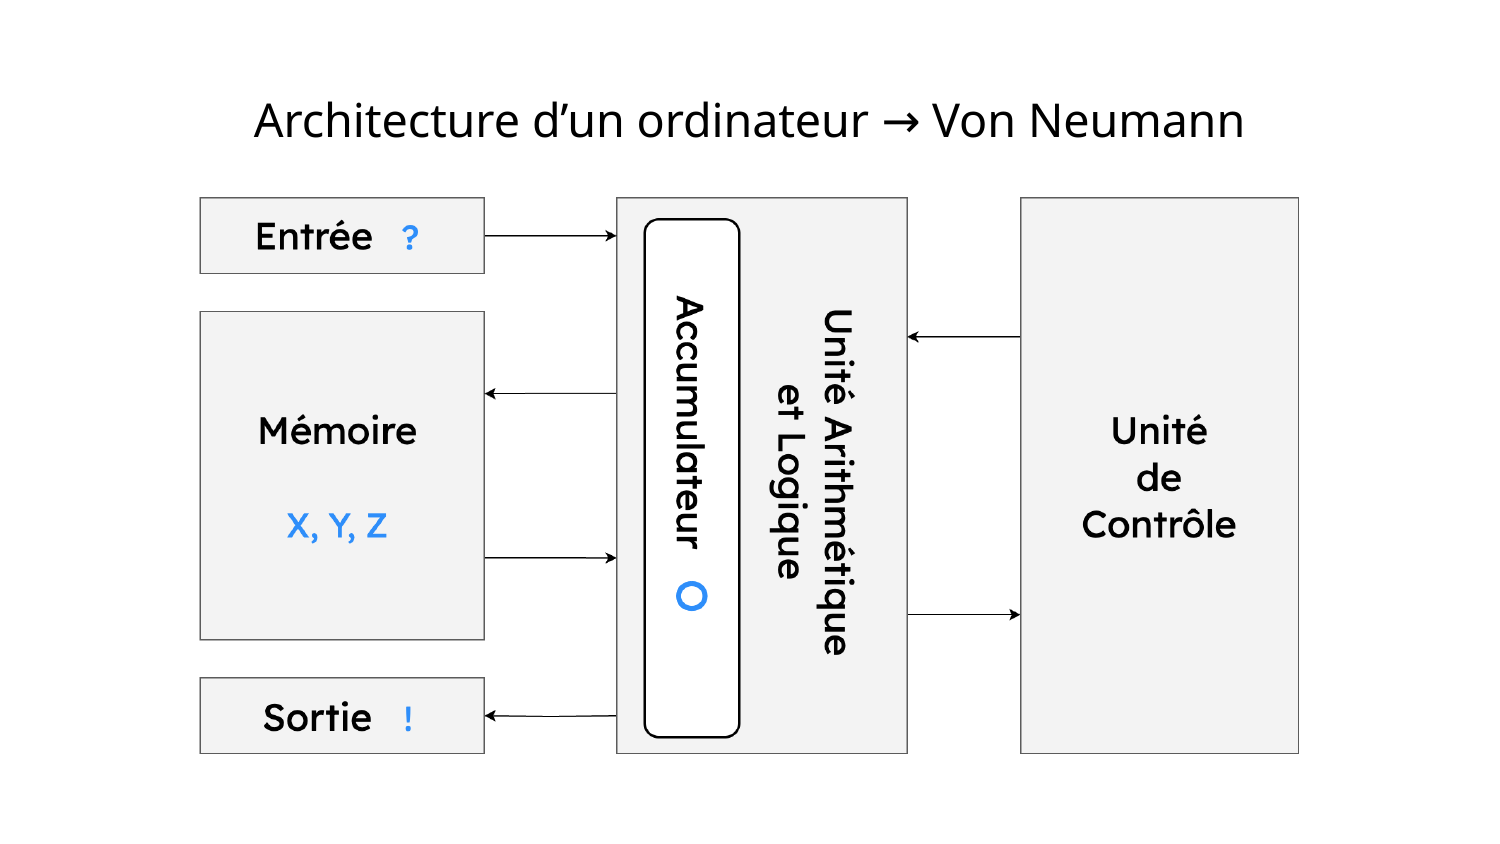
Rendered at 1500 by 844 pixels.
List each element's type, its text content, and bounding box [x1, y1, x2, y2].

title Architecture d’un ordinateur → Von Neumann [51, 72, 1449, 167]
picture [193, 190, 1307, 765]
